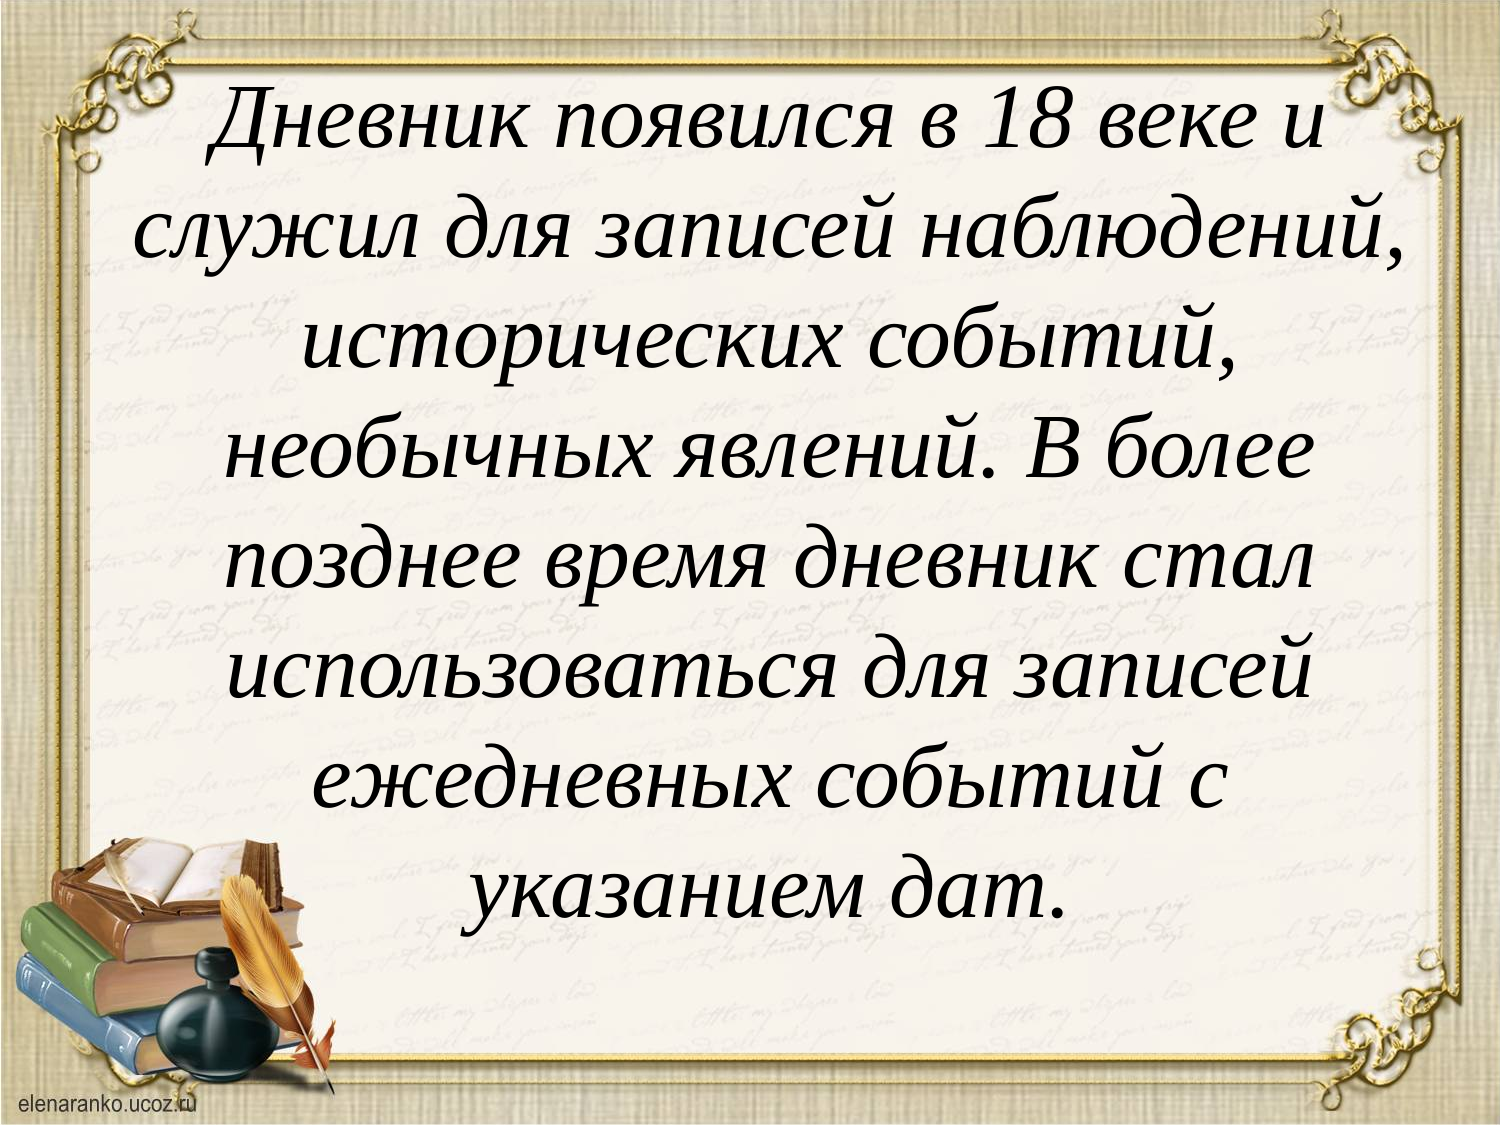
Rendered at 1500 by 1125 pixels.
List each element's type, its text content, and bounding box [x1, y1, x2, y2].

picture [0, 0, 1500, 1125]
title Дневник появился в 18 веке и служил для записей наблюдений, исторических событий, необычных явлений. В более позднее время дневник стал использоваться для записей ежедневных событий с указанием дат. [75, 45, 1425, 1047]
